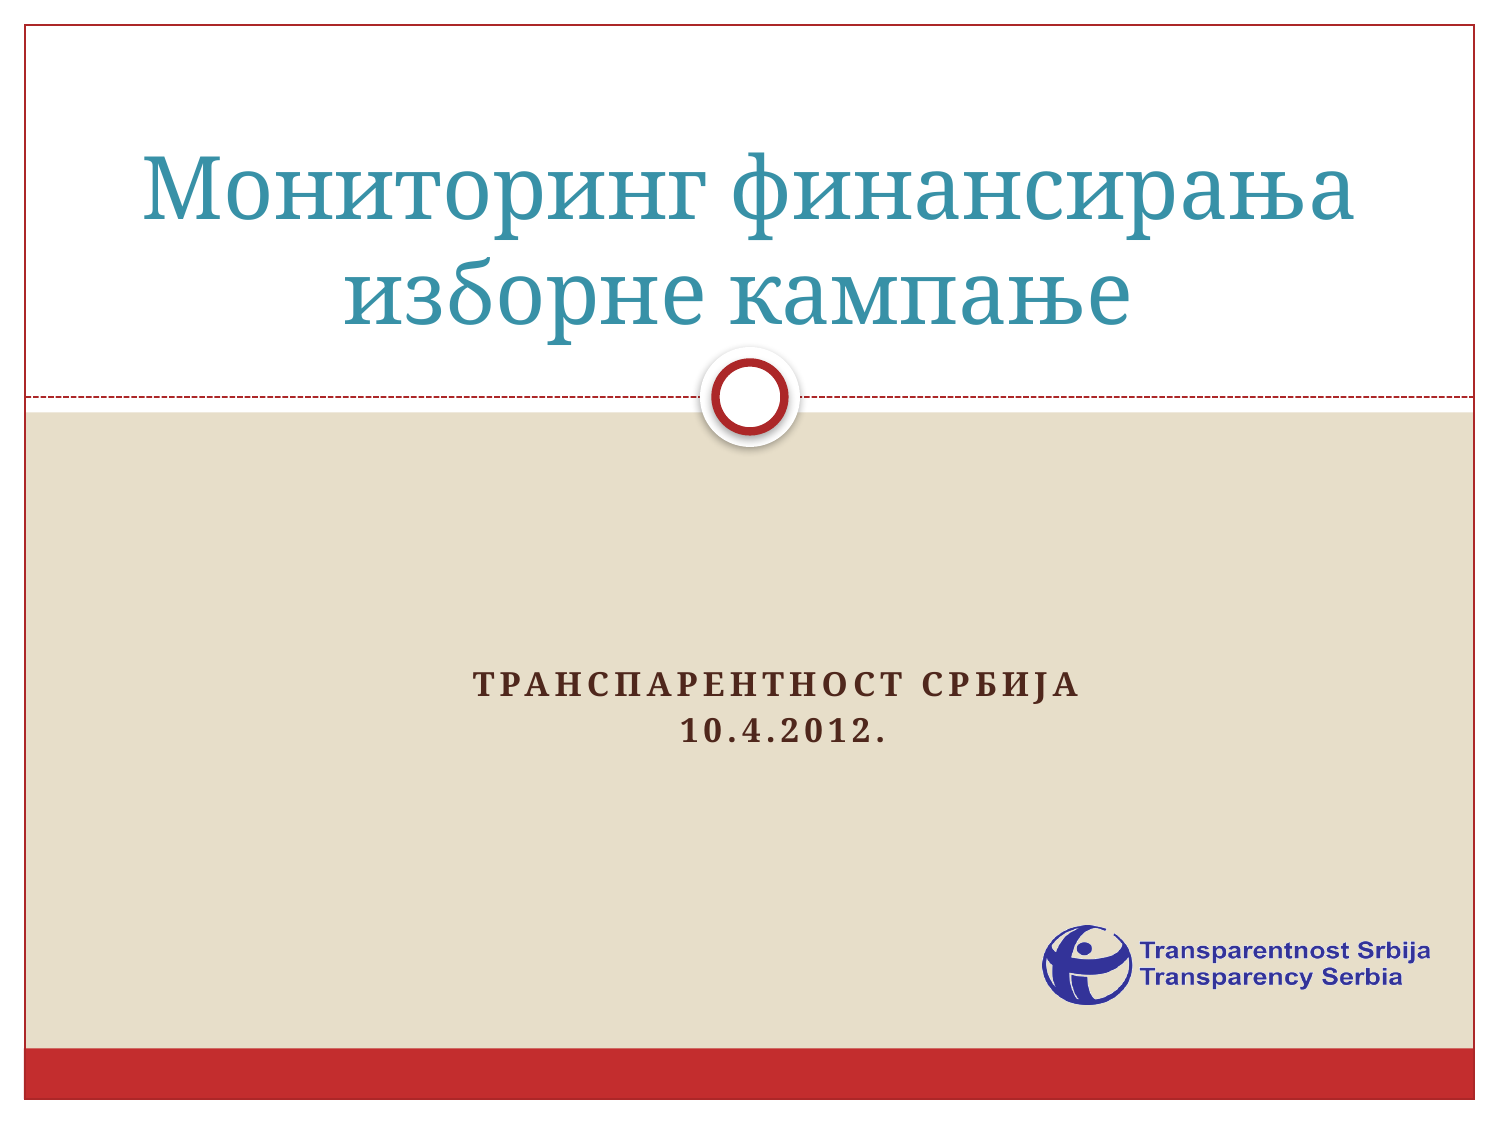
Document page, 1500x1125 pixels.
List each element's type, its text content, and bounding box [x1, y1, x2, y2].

picture [1042, 925, 1430, 1005]
title Мониторинг финансирања изборне кампање [112, 62, 1388, 350]
subtitle Транспарентност Србија 10.4.2012. [257, 562, 1308, 856]
